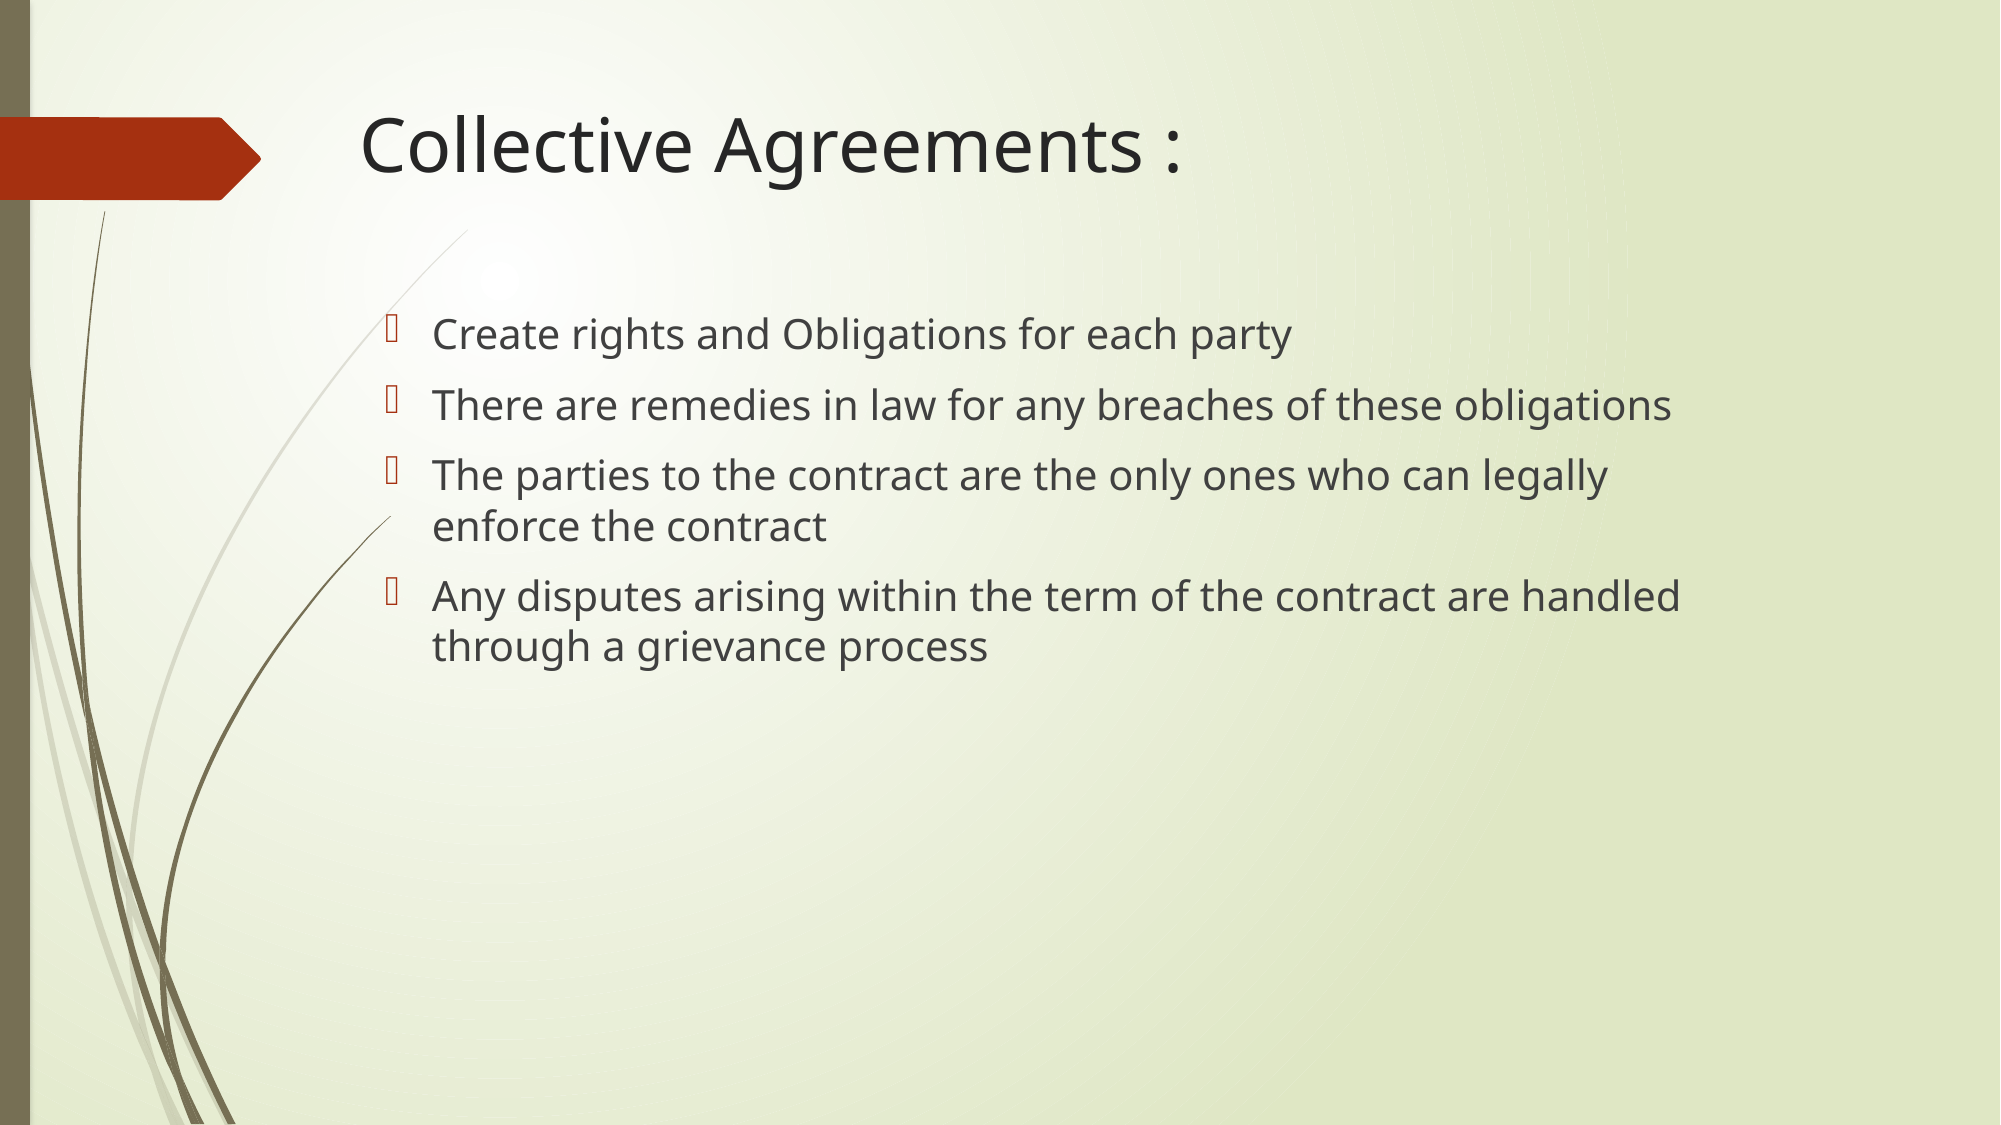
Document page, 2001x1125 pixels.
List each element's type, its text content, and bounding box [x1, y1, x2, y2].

title Collective Agreements : [344, 89, 1806, 300]
list Create rights and Obligations for each party There are remedies in law for any breaches of these obligations The parties to the contract are the only ones who can legally enforce the contract Any disputes arising within the term of the contract are handled through a grievance process [295, 299, 1758, 920]
